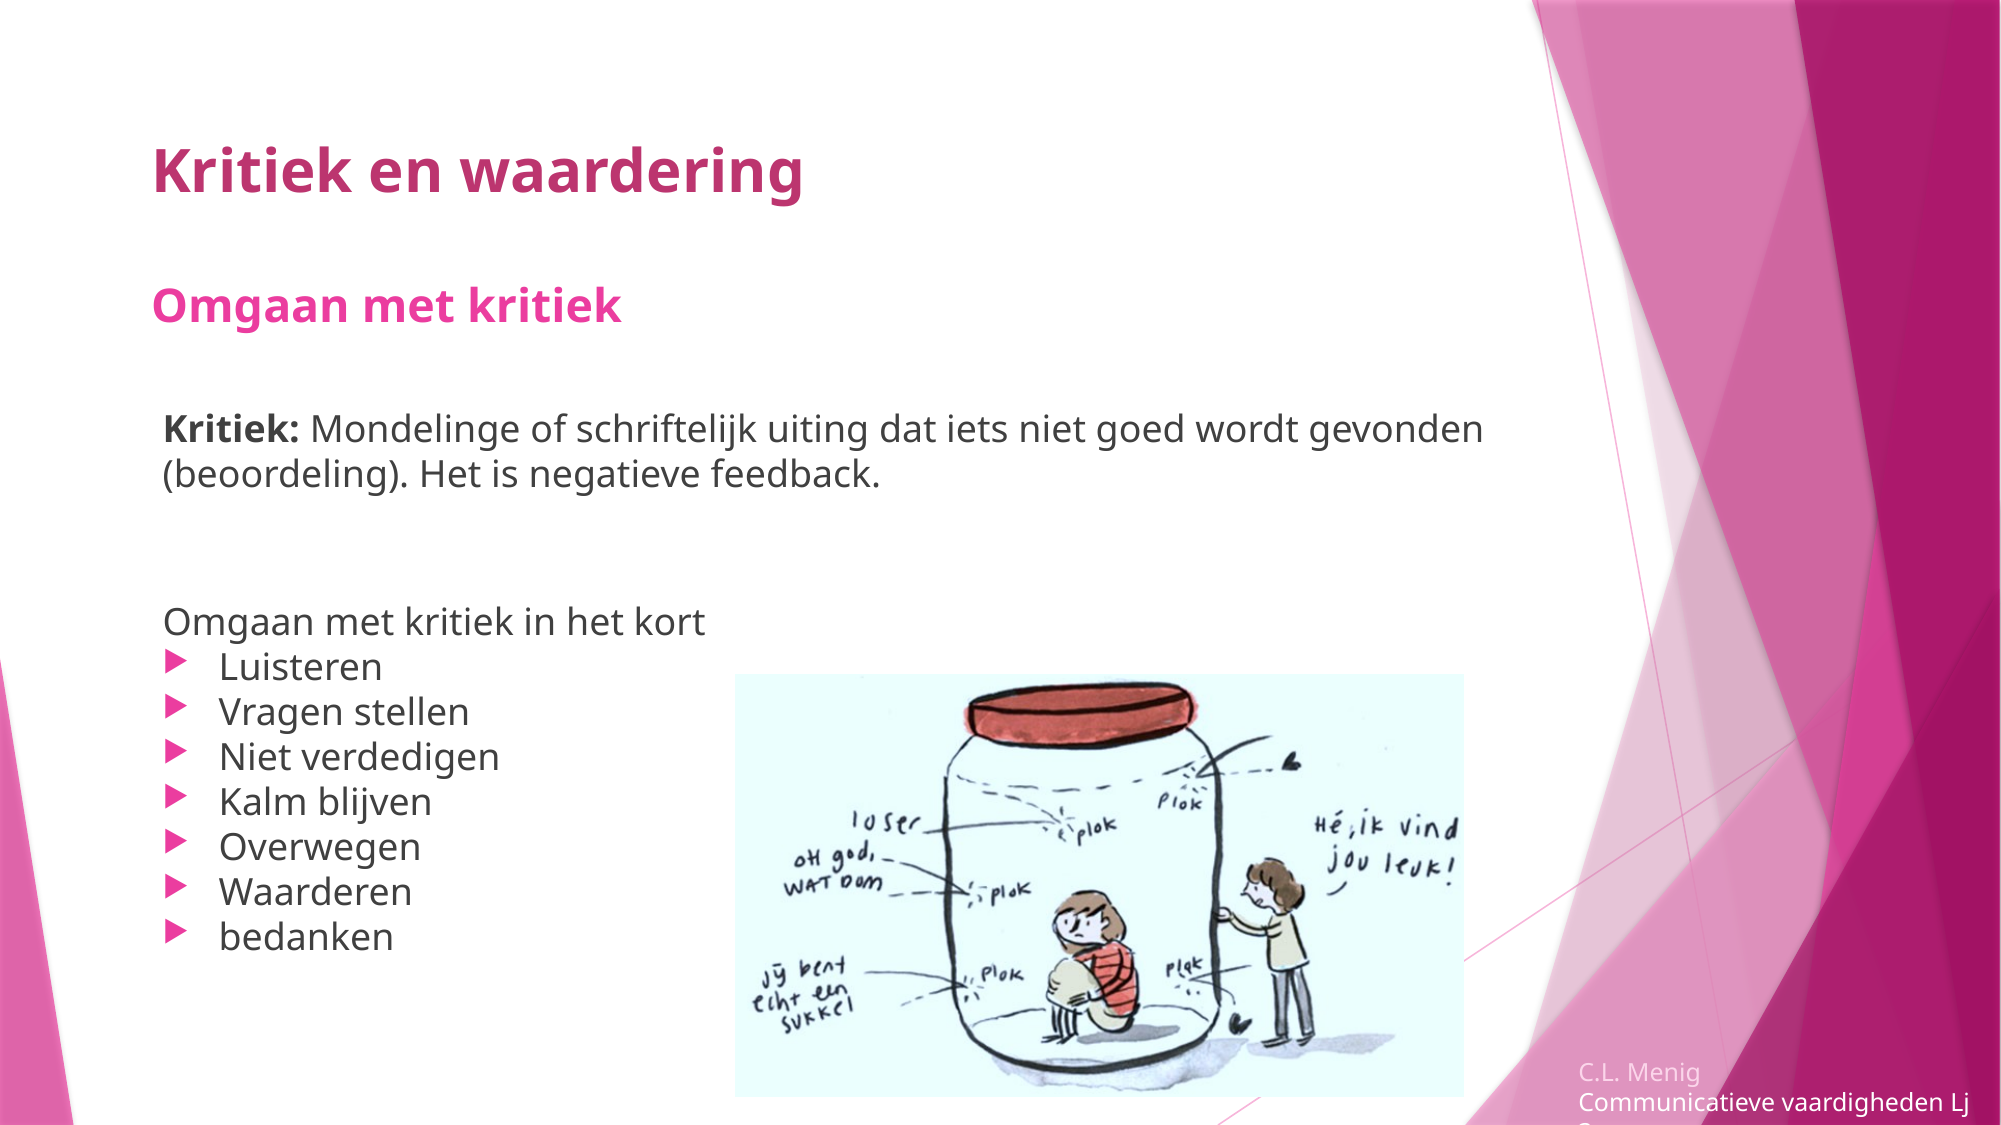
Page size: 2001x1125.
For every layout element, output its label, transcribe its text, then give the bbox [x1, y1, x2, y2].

text_box C.L. Menig Communicatieve vaardigheden Lj 3 [1563, 1049, 2000, 1125]
picture [735, 674, 1465, 1097]
text_box Kritiek en waardering Omgaan met kritiek [136, 125, 1547, 342]
list Kritiek: Mondelinge of schriftelijk uiting dat iets niet goed wordt gevonden (beoordeling). Het is negatieve feedback. Omgaan met kritiek in het kort Luisteren Vragen stellen Niet verdedigen Kalm blijven Overwegen Waarderen bedanken [147, 397, 1558, 1035]
